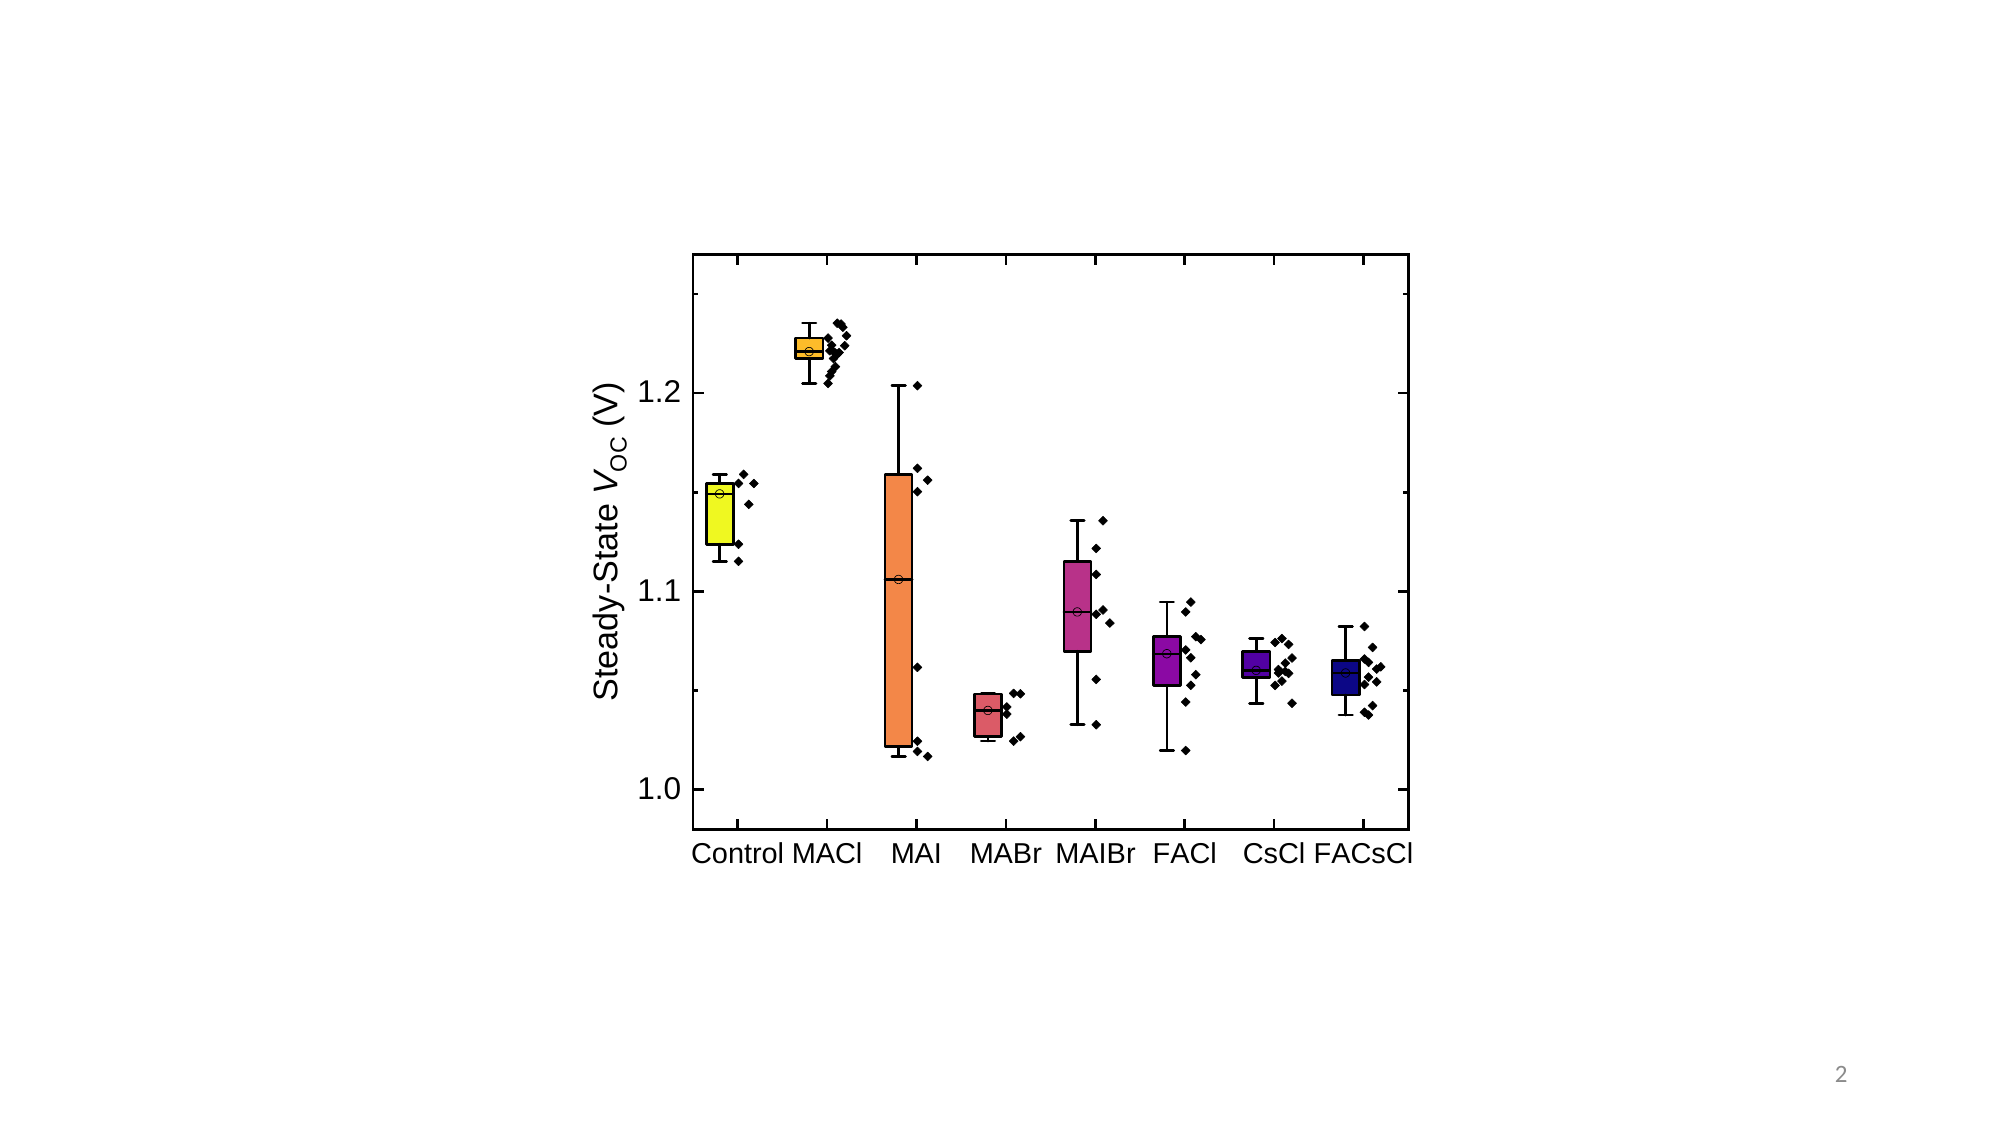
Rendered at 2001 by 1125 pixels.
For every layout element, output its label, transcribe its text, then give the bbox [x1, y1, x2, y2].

picture [577, 239, 1423, 886]
slide_number 2 [1412, 1042, 1863, 1103]
